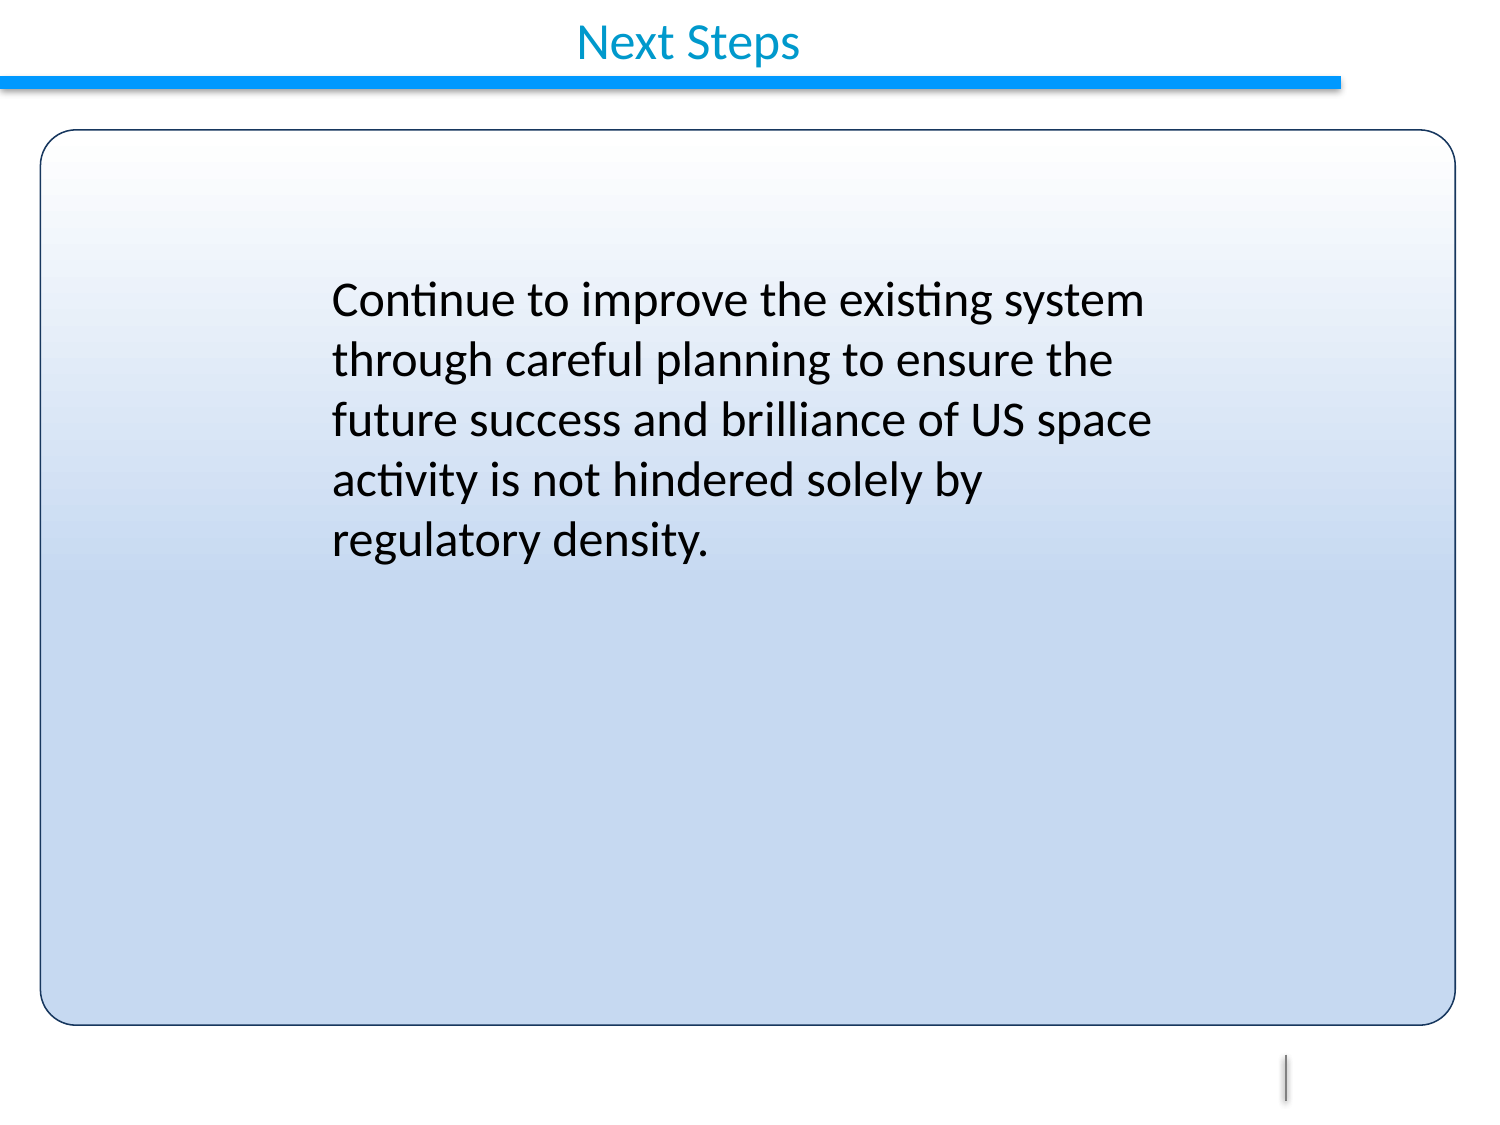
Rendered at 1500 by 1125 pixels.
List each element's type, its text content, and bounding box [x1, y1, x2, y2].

text_box [40, 129, 1456, 1026]
text_box Continue to improve the existing system through careful planning to ensure the future success and brilliance of US space activity is not hindered solely by regulatory density. [317, 259, 1188, 874]
title Next Steps [0, 0, 1389, 87]
text_box [79, 79, 1436, 133]
